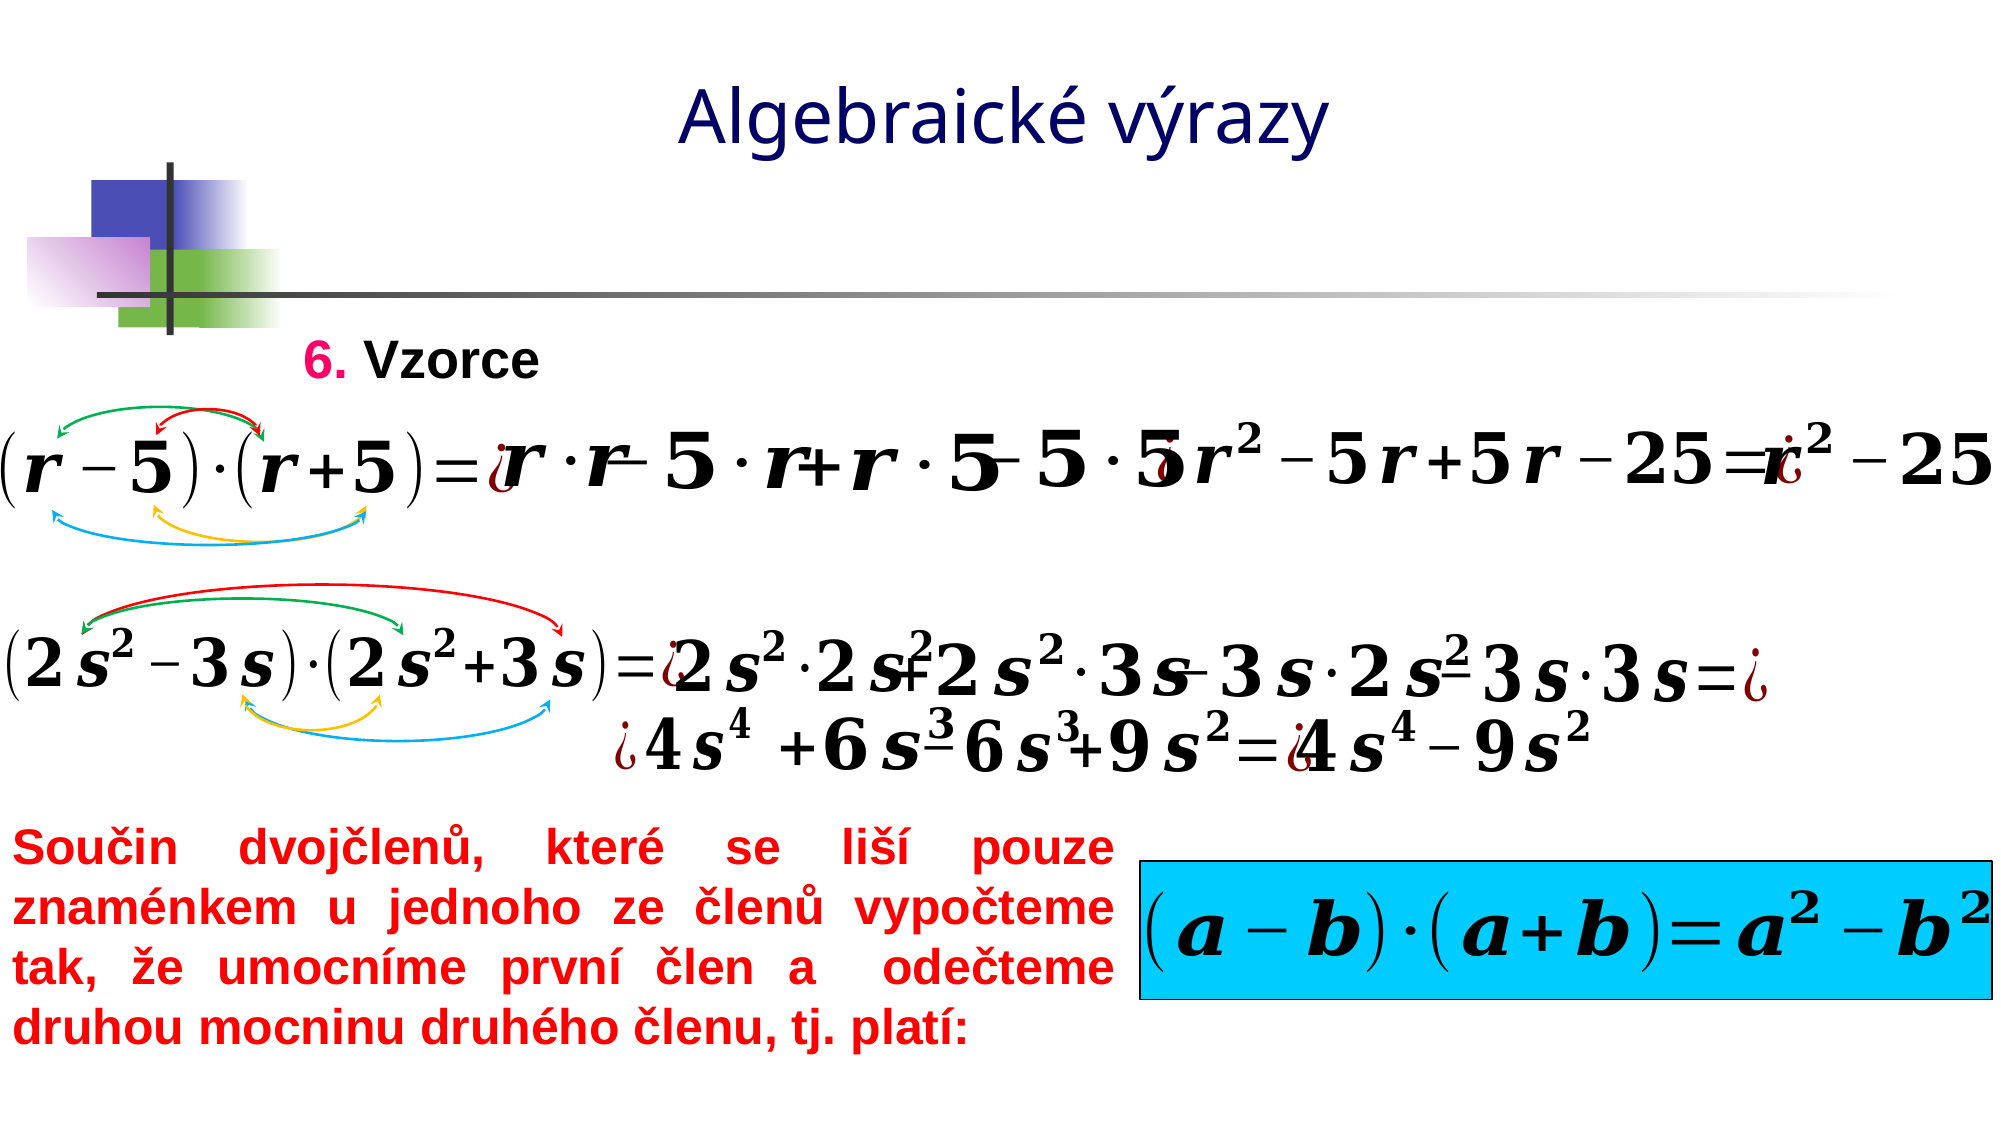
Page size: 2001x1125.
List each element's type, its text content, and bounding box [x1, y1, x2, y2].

text_box [155, 409, 261, 436]
text_box [240, 693, 382, 731]
text_box [153, 504, 367, 511]
text_box [295, 698, 551, 742]
text_box [1140, 861, 1993, 1000]
title Algebraické výrazy [410, 48, 1598, 179]
text_box [92, 584, 563, 638]
text_box [81, 598, 404, 636]
text_box Součin dvojčlenů, které se liší pouze znaménkem u jednoho ze členů vypočteme tak, že umocníme první člen a odečteme druhou mocninu druhého členu, tj. platí: [0, 806, 1131, 1062]
text_box 6. Vzorce [288, 317, 1771, 397]
text_box [57, 406, 265, 442]
text_box [52, 509, 367, 546]
